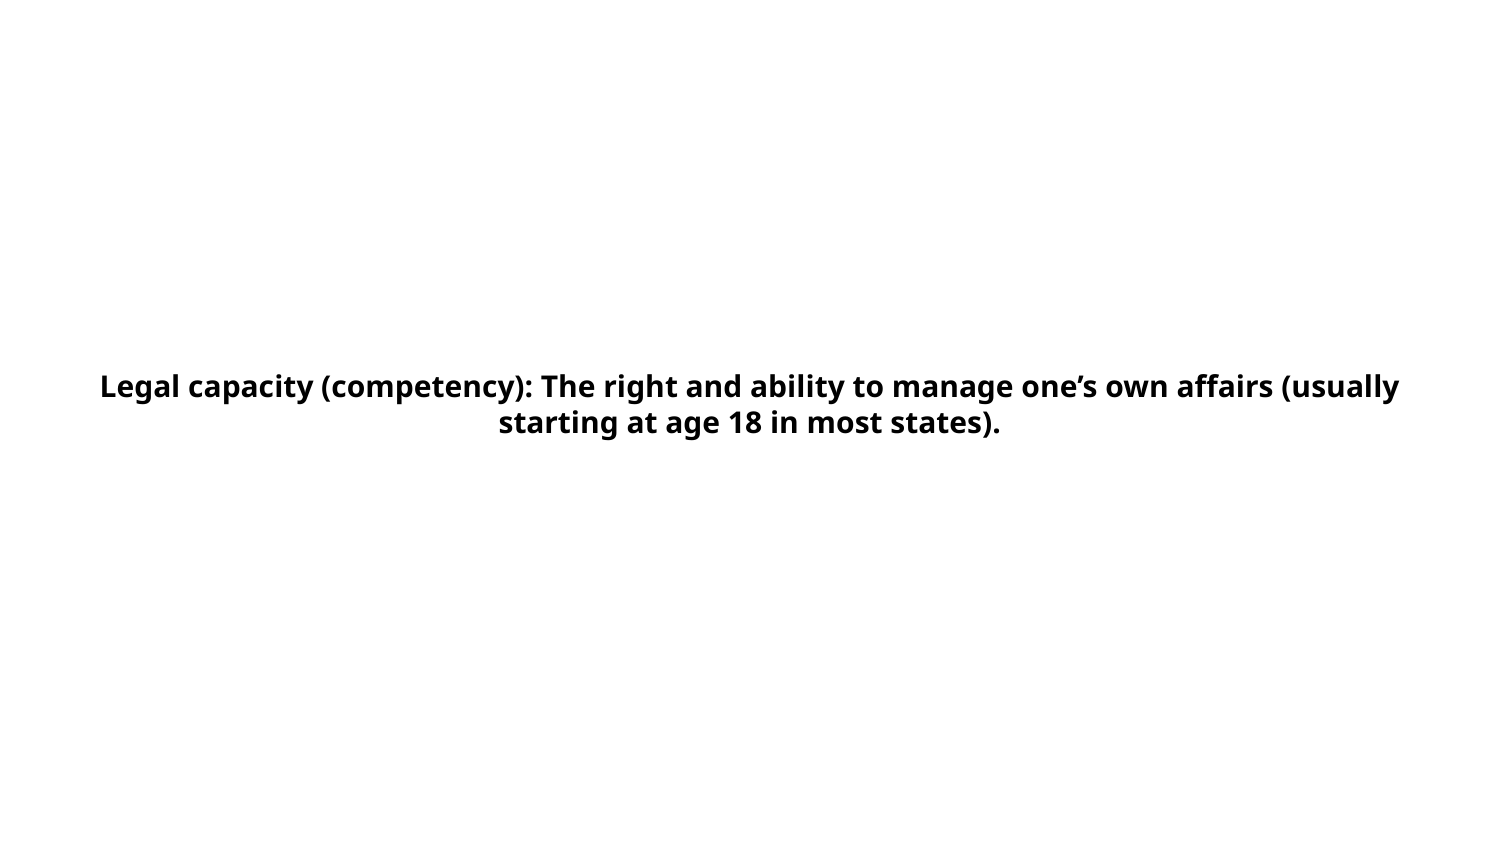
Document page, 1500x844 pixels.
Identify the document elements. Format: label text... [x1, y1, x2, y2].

title Legal capacity (competency): The right and ability to manage one’s own affairs (usually starting at age 18 in most states). [51, 352, 1449, 491]
